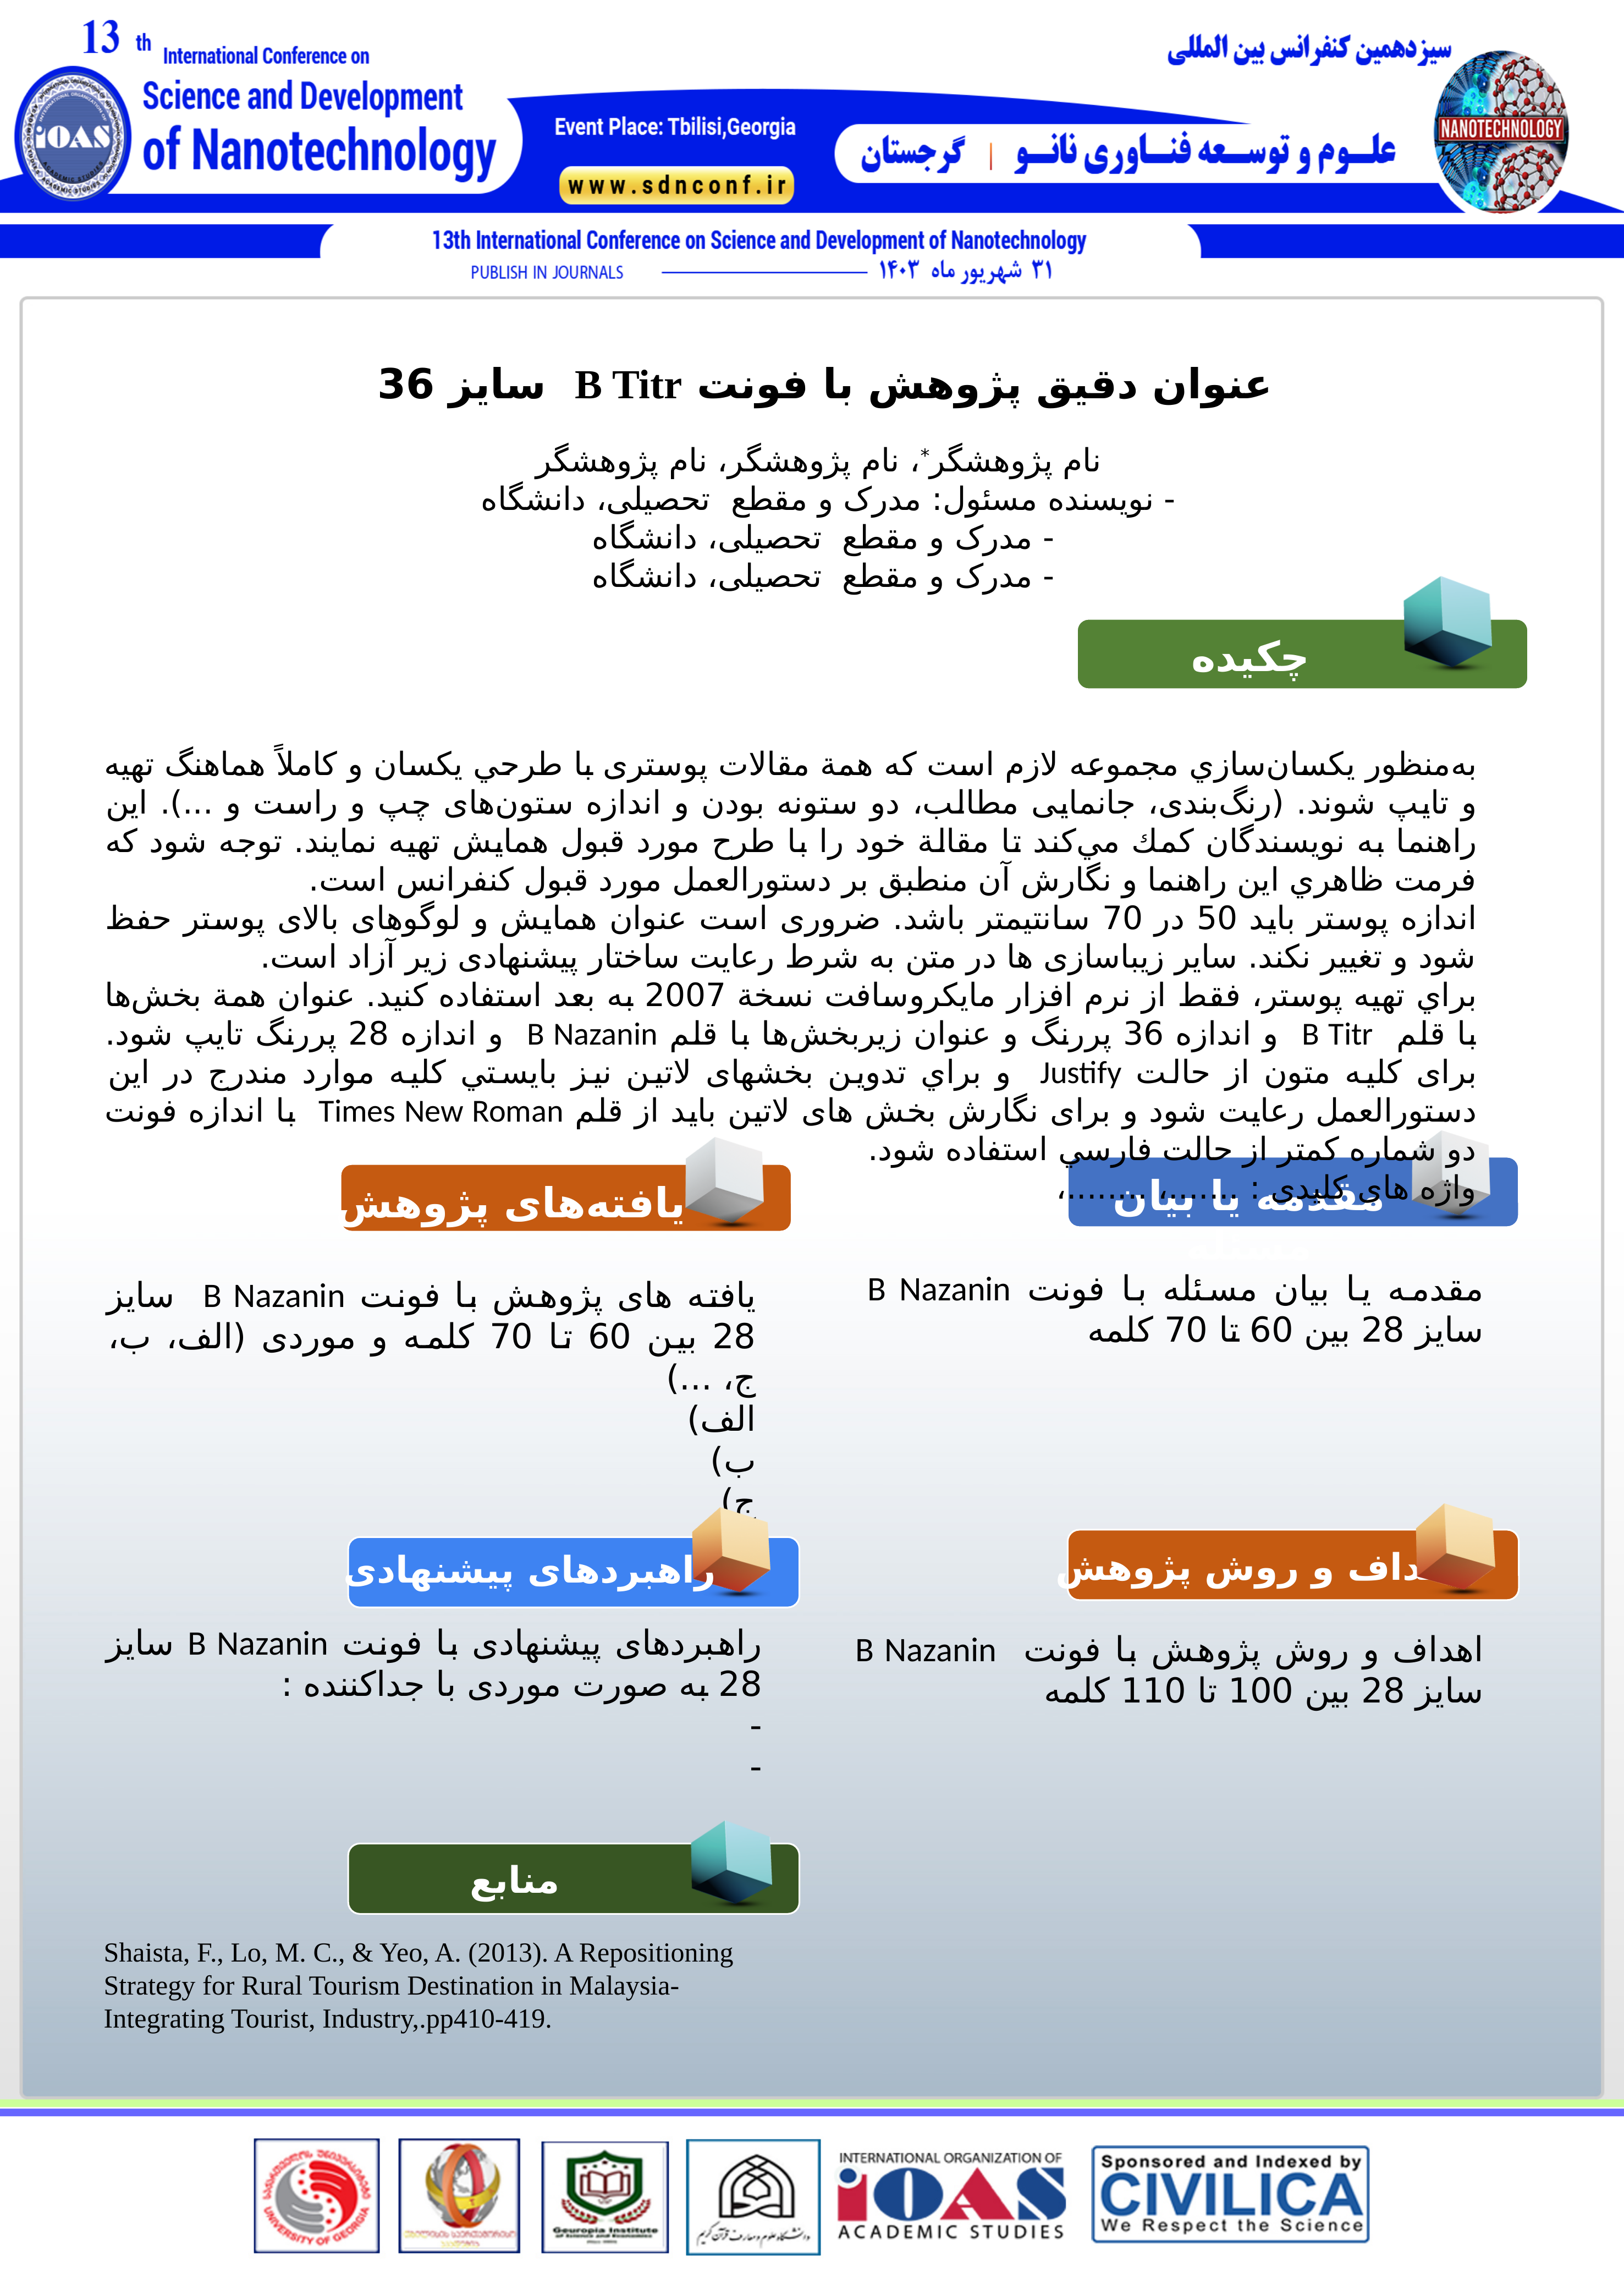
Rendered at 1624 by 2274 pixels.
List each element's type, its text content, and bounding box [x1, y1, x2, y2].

text_box راهبردهای پیشنهادی [335, 1542, 692, 1595]
text_box [347, 1536, 801, 1608]
text_box [344, 1163, 793, 1233]
text_box به‌منظور يكسان‌سازي مجموعه لازم است كه همة مقالات پوستری با طرحي يكسان و كاملاً هماهنگ تهيه و تايپ شوند. (رنگ‌بندی، جانمایی مطالب، دو ستونه بودن و اندازه ستون‌های چپ و راست و ...). اين راهنما به نويسندگان كمك مي‌كند تا مقالة خود را با طرح مورد قبول همایش تهيه نمايند. توجه شود كه فرمت ظاهري اين راهنما و نگارش آن منطبق بر دستورالعمل مورد قبول کنفرانس است. اندازه پوستر باید 50 در 70 سانتیمتر باشد. ضروری است عنوان همایش و لوگوهای بالای پوستر حفظ شود و تغییر نکند. سایر زیباسازی ها در متن به شرط رعایت ساختار پیشنهادی زیر آزاد است. براي تهیه پوستر، فقط از نرم افزار مايكروسافت نسخة 2007 به بعد استفاده كنيد. عنوان همة بخش‌ها با قلم B Titr و اندازه 36 پررنگ و عنوان زيربخش‌ها با قلم B Nazanin و اندازه 28 پررنگ تايپ شود. برای کلیه متون از حالت Justify و براي تدوين بخشهای لاتين نيز بايستي کليه موارد مندرج در اين دستورالعمل رعايت شود و برای نگارش بخش های لاتین بايد از قلم Times New Roman با اندازه فونت دو شماره کمتر از حالت فارسي استفاده شود. واژه های کلیدی : .......، ........، [96, 739, 1485, 1210]
text_box [347, 1842, 801, 1915]
text_box راهبردهای پیشنهادی با فونت B Nazanin سایز 28 به صورت موردی با جداکننده : - - [96, 1616, 770, 1790]
text_box [1076, 618, 1529, 690]
text_box منابع [353, 1852, 677, 1905]
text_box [1067, 1156, 1519, 1227]
picture [0, 0, 1624, 2274]
text_box Shaista, F., Lo, M. C., & Yeo, A. (2013). A Repositioning Strategy for Rural Tourism Destination in Malaysia- Integrating Tourist, Industry,.pp410-419. [95, 1930, 764, 2038]
text_box اهداف و روش پژوهش با فونت B Nazanin سایز 28 بین 100 تا 110 کلمه [845, 1623, 1492, 1714]
text_box یافته‌های پژوهش [327, 1172, 685, 1230]
text_box عنوان دقیق پژوهش با فونت B Titr سایز 36 [158, 353, 1492, 411]
text_box اهداف و روش پژوهش [1047, 1539, 1416, 1591]
text_box چکیده [1104, 625, 1397, 684]
text_box نام پژوهشگر*، نام پژوهشگر، نام پژوهشگر - نویسنده مسئول: مدرک و مقطع تحصیلی، دانشگاه - مدرک و مقطع تحصیلی، دانشگاه - مدرک و مقطع تحصیلی، دانشگاه [152, 435, 1485, 598]
text_box یافته های پژوهش با فونت B Nazanin سایز 28 بین 60 تا 70 کلمه و موردی (الف، ب، ج، ...) الف) ب) ج) [95, 1269, 764, 1525]
text_box مقدمه یا بیان مسئله با فونت B Nazanin سایز 28 بین 60 تا 70 کلمه [838, 1262, 1492, 1353]
text_box [340, 1163, 685, 1172]
text_box [1067, 1529, 1520, 1601]
